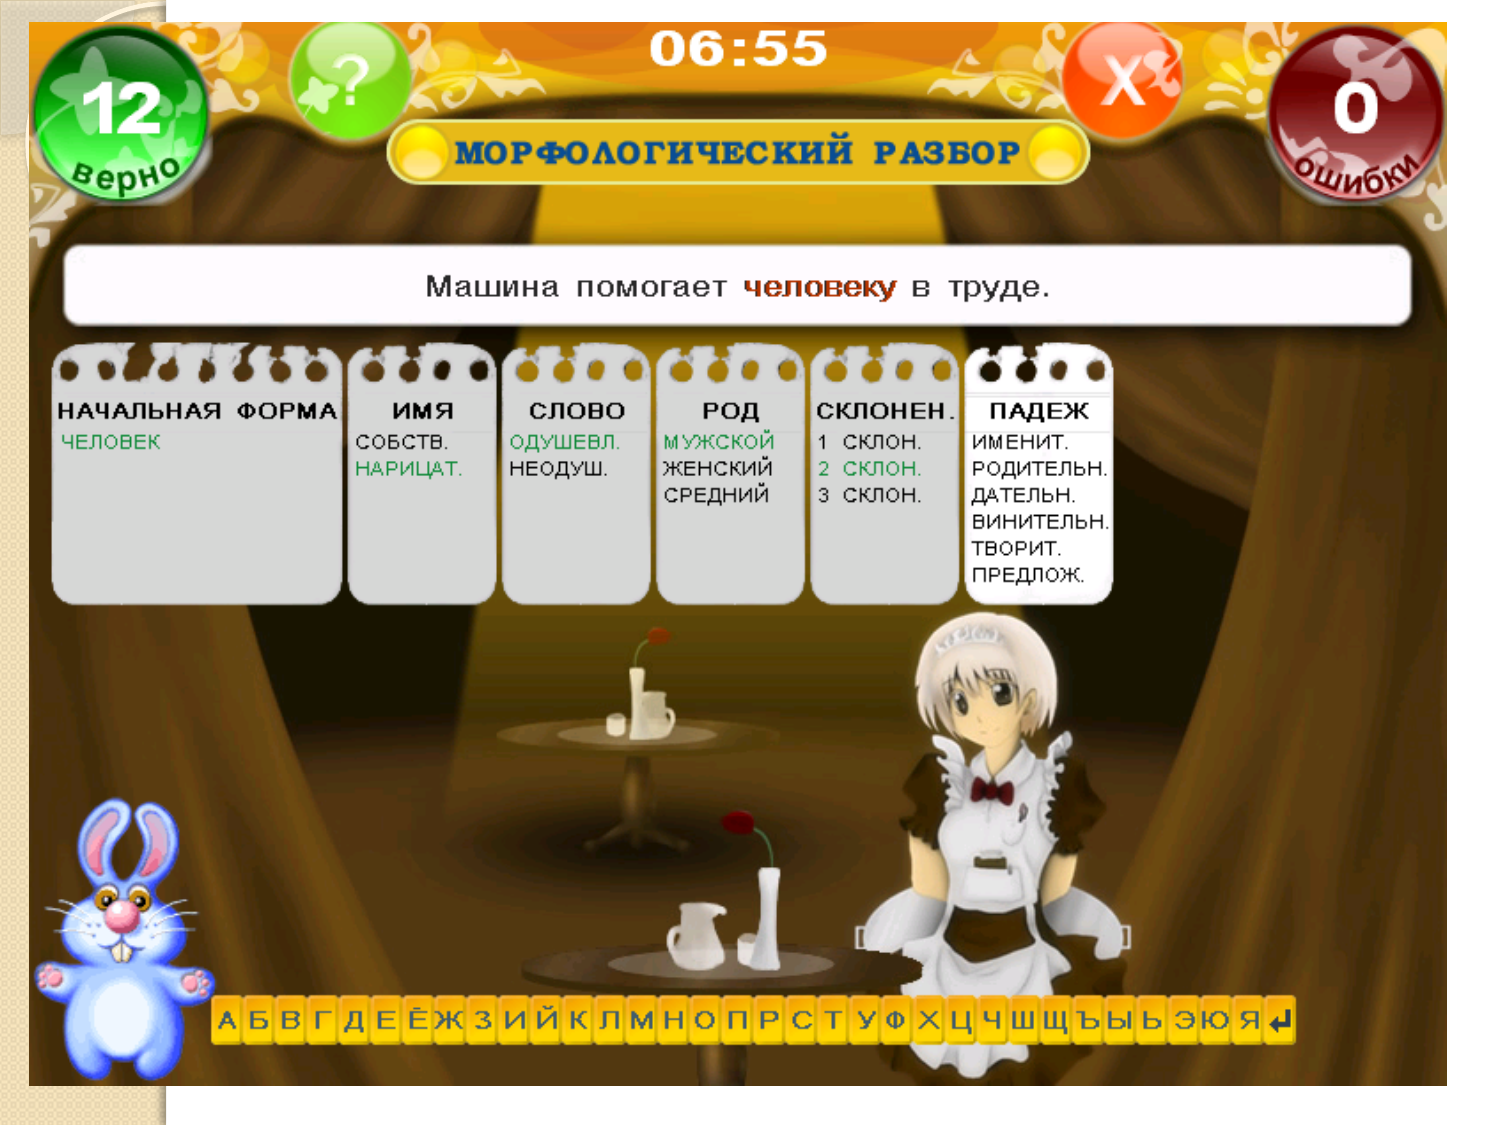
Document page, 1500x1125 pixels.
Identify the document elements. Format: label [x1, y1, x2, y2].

picture [29, 21, 1448, 1086]
